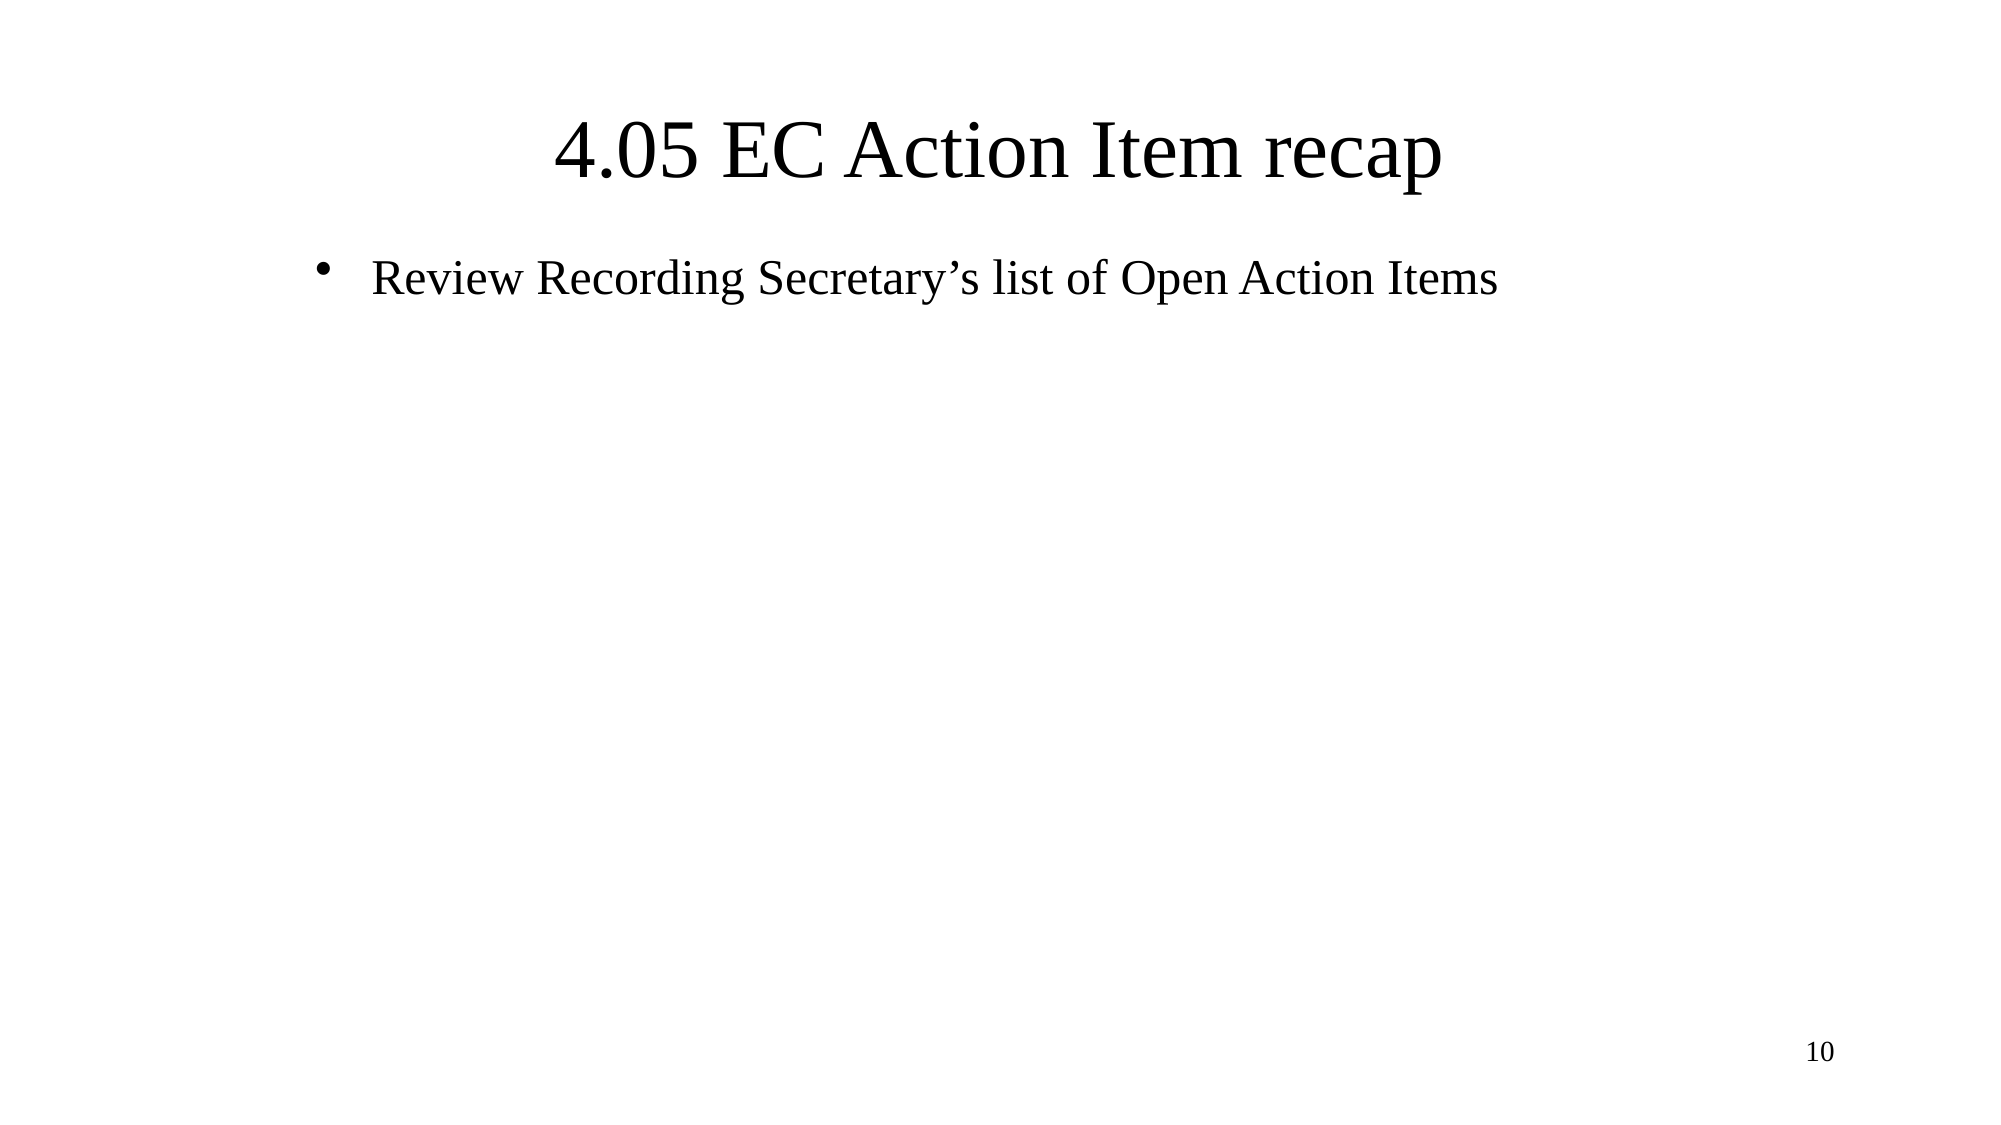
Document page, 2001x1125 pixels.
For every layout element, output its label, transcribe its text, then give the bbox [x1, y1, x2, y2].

slide_number 10 [1433, 1024, 1851, 1101]
list Review Recording Secretary’s list of Open Action Items [299, 237, 1713, 1088]
title 4.05 EC Action Item recap [362, 49, 1638, 238]
